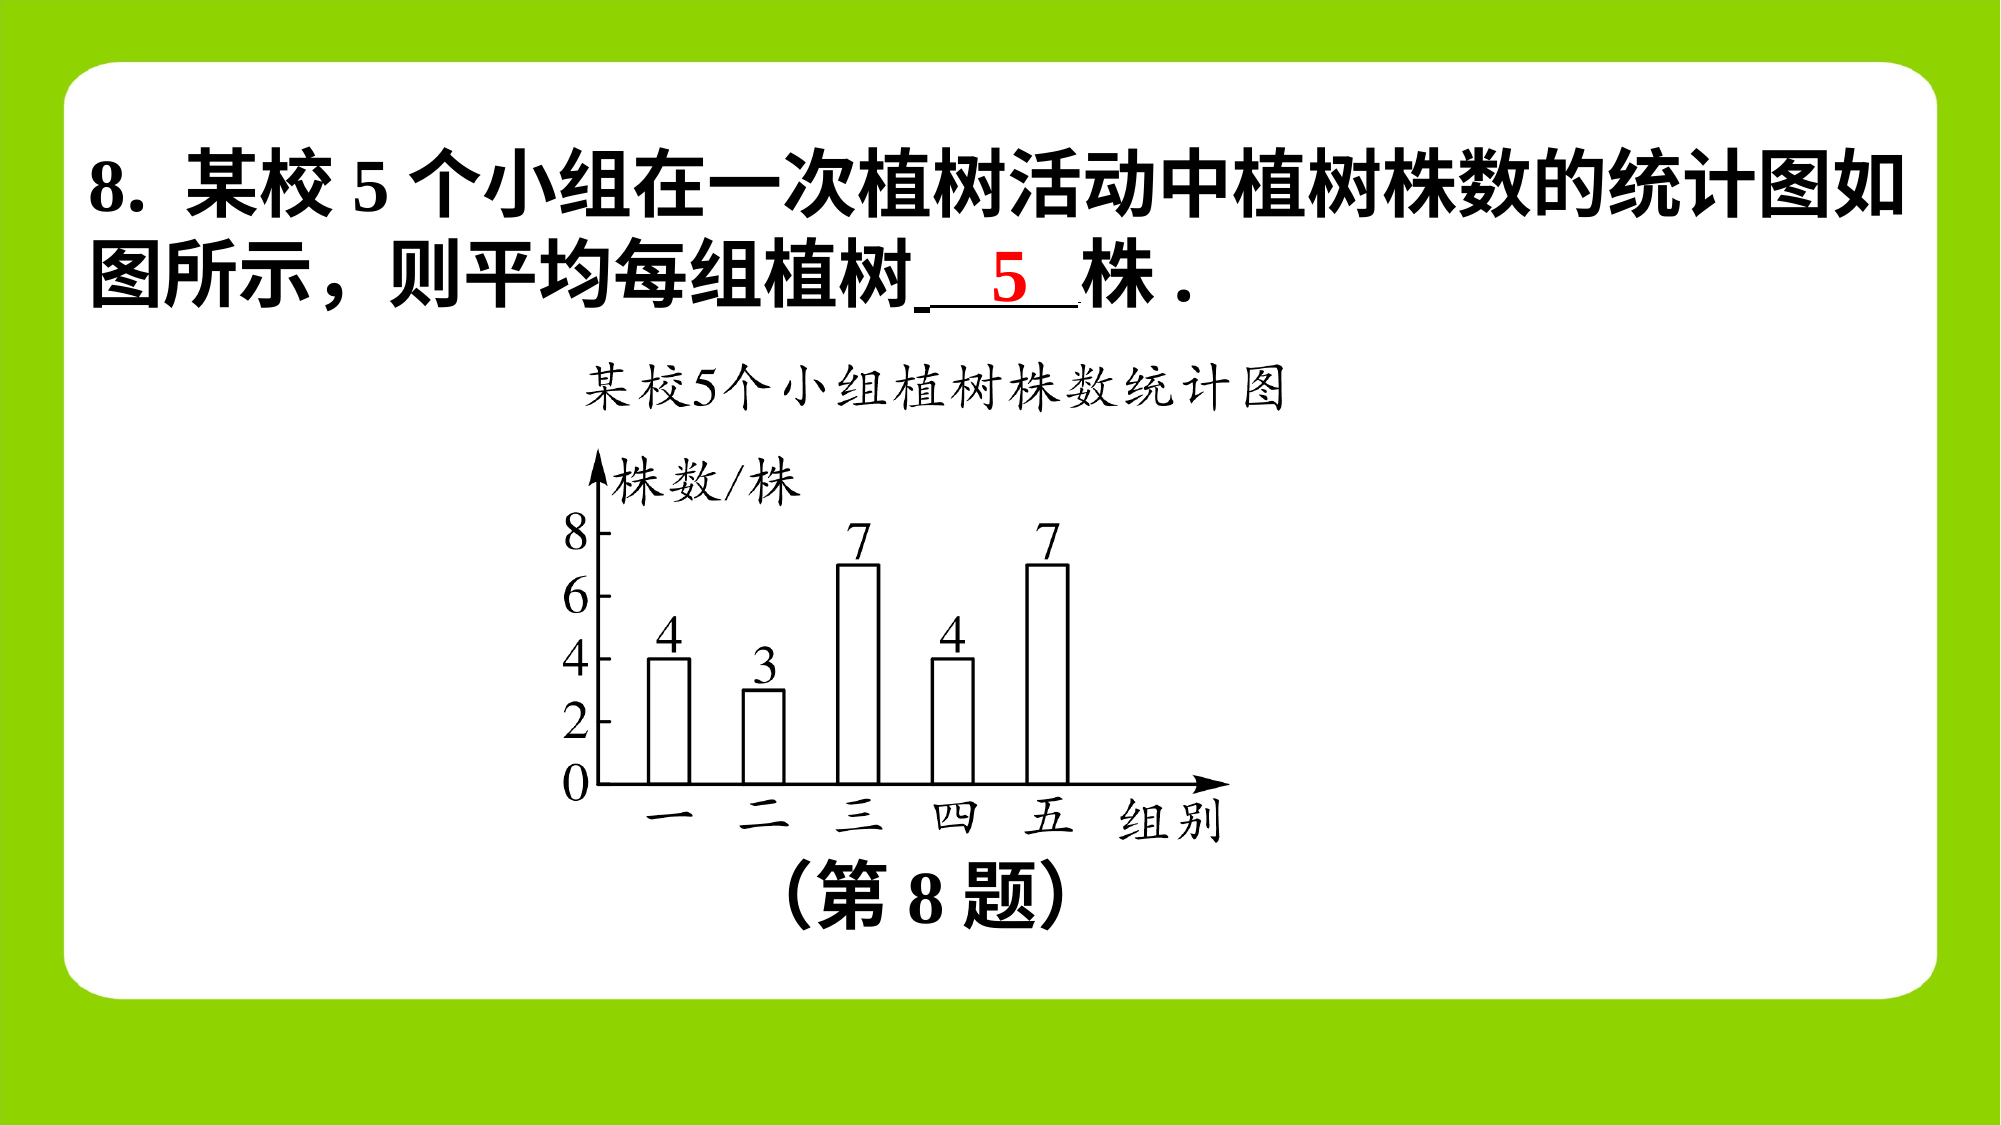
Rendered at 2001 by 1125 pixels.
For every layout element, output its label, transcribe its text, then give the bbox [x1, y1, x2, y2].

text_box 5 [976, 218, 1120, 325]
text_box 8. 某校5个小组在一次植树活动中植树株数的统计图如 图所示，则平均每组植树 株. [88, 136, 1974, 319]
picture [0, 0, 2001, 1125]
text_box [562, 361, 1283, 940]
